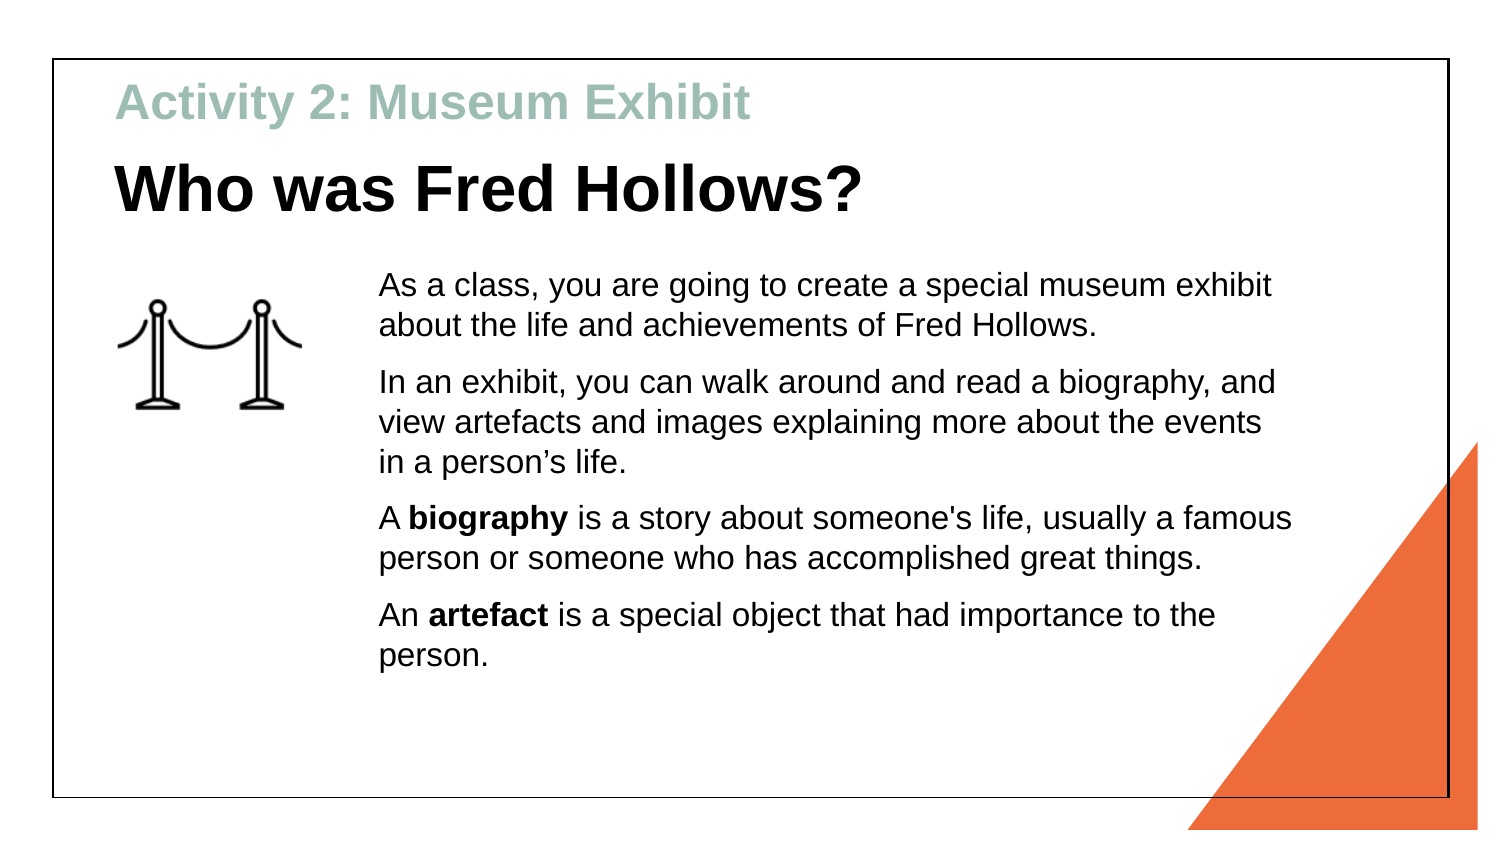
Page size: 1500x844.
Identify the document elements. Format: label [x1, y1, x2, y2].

text_box [1187, 441, 1478, 830]
picture [52, 58, 1450, 798]
